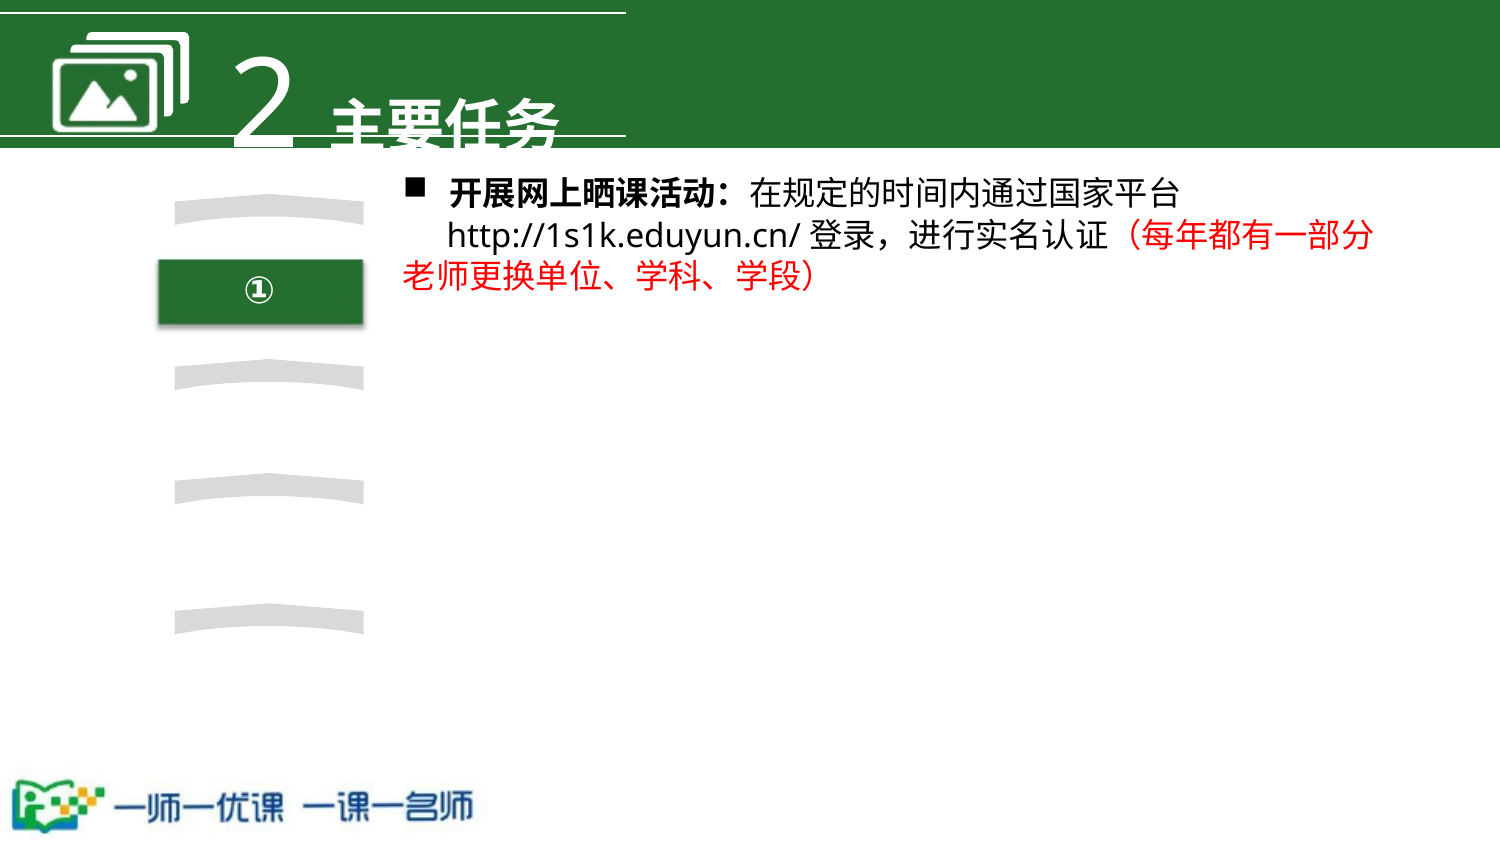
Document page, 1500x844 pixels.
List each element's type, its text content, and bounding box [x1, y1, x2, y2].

text_box 开展网上晒课活动：在规定的时间内通过国家平台 http://1s1k.eduyun.cn/登录，进行实名认证（每年都有一部分老师更换单位、学科、学段） [402, 170, 1400, 566]
picture [0, 762, 492, 840]
picture [149, 251, 374, 351]
picture [49, 56, 159, 134]
text_box 2 主要任务 [228, 10, 850, 260]
text_box [0, 0, 1500, 150]
text_box [84, 29, 192, 106]
text_box [172, 195, 228, 228]
text_box [0, 150, 1500, 844]
text_box [172, 470, 366, 507]
text_box [172, 601, 366, 637]
text_box [172, 359, 366, 393]
text_box [68, 42, 176, 119]
